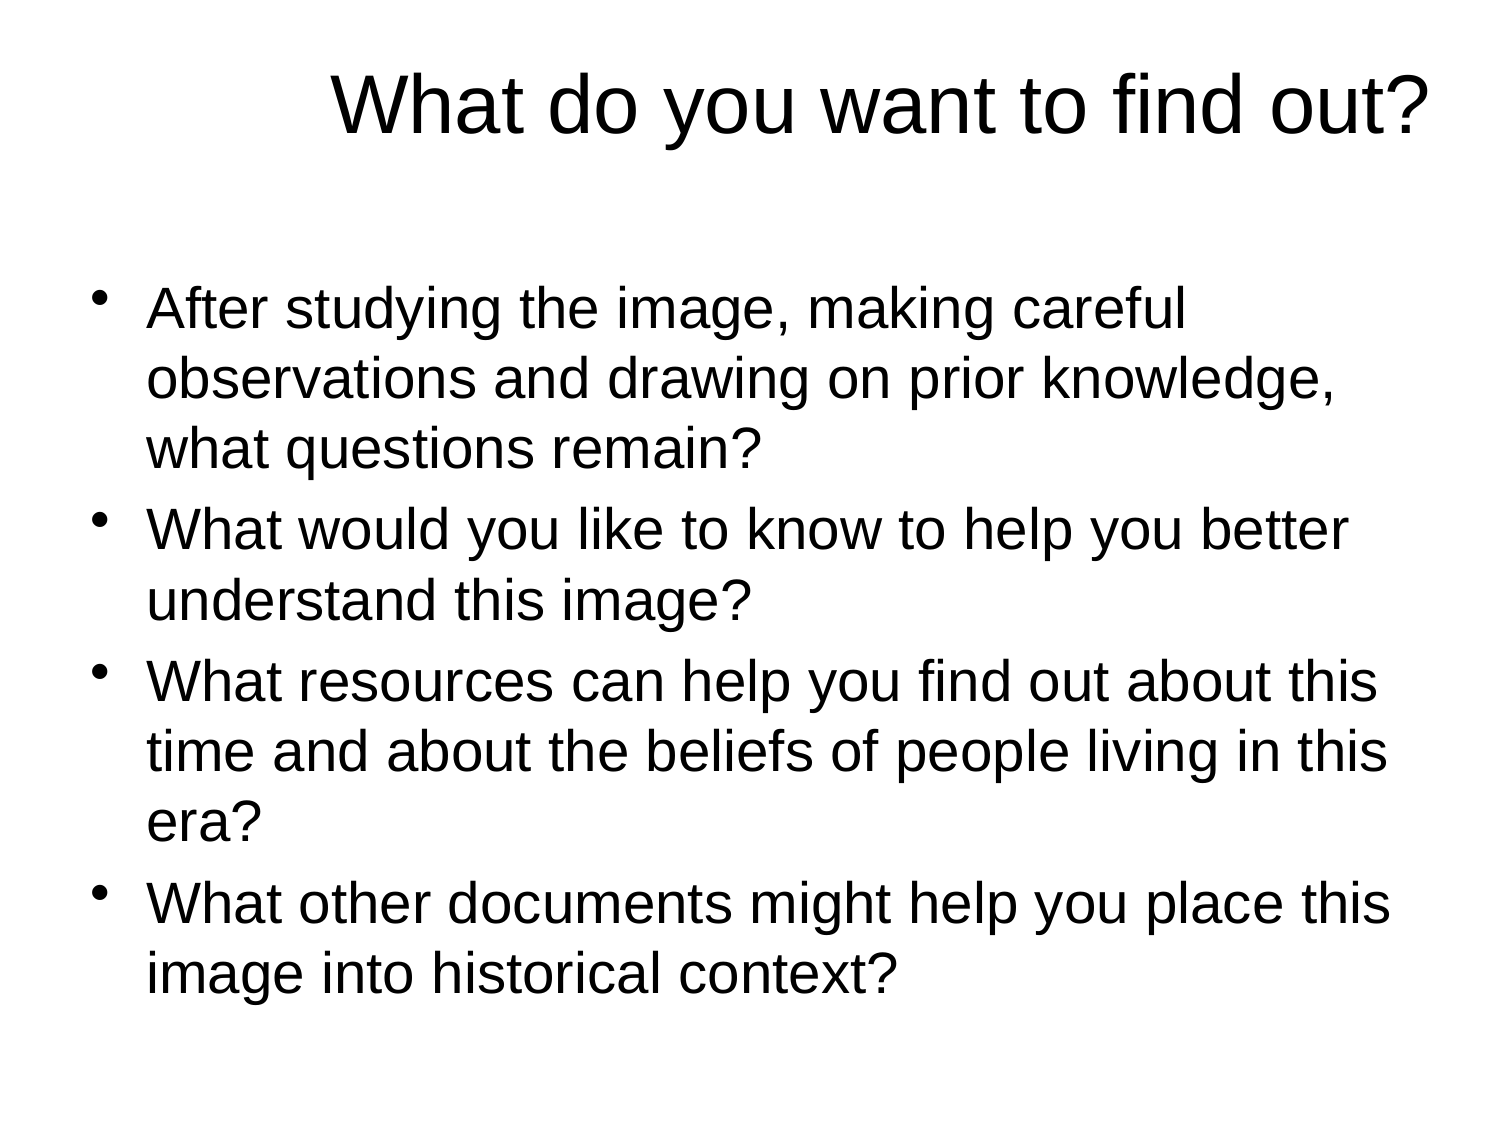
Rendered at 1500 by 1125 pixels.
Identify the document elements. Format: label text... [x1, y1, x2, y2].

list After studying the image, making careful observations and drawing on prior knowledge, what questions remain? What would you like to know to help you better understand this image? What resources can help you find out about this time and about the beliefs of people living in this era? What other documents might help you place this image into historical context? [74, 262, 1426, 1006]
title What do you want to find out? [262, 12, 1500, 188]
